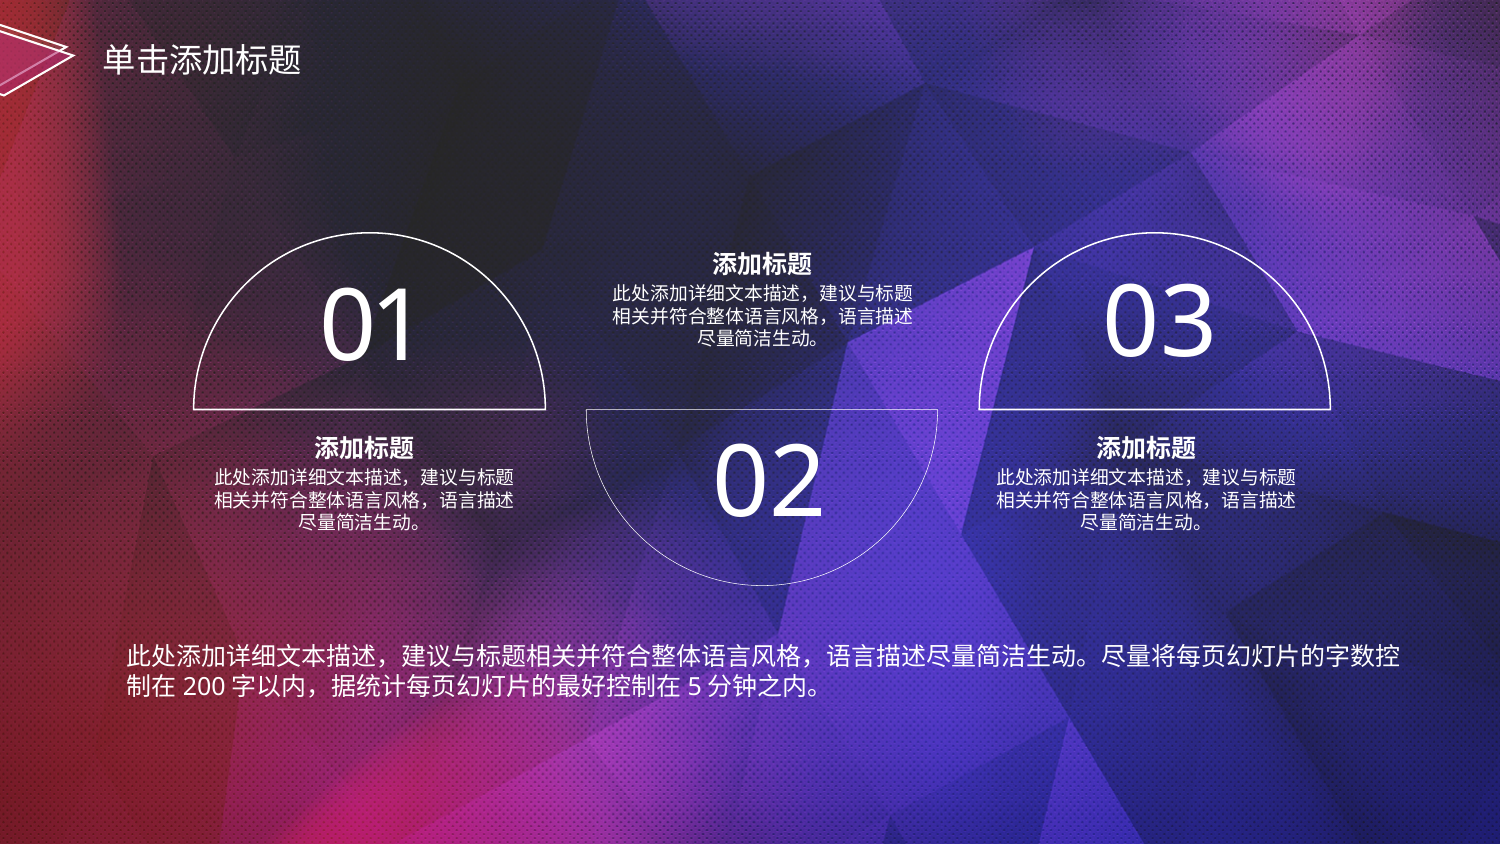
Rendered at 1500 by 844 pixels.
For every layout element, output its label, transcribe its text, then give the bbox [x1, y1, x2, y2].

text_box 此处添加详细文本描述，建议与标题相关并符合整体语言风格，语言描述尽量简洁生动。尽量将每页幻灯片的字数控制在200字以内，据统计每页幻灯片的最好控制在5分钟之内。 [111, 632, 1424, 733]
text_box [0, 0, 57, 89]
text_box 添加标题 此处添加详细文本描述，建议与标题相关并符合整体语言风格，语言描述尽量简洁生动。 [593, 240, 933, 391]
text_box 单击添加标题 [88, 31, 412, 87]
picture [0, 0, 1500, 844]
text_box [979, 232, 1331, 410]
text_box 添加标题 此处添加详细文本描述，建议与标题相关并符合整体语言风格，语言描述尽量简洁生动。 [194, 424, 534, 575]
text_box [193, 232, 546, 410]
text_box 添加标题 此处添加详细文本描述，建议与标题相关并符合整体语言风格，语言描述尽量简洁生动。 [976, 424, 1316, 575]
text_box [586, 409, 938, 586]
